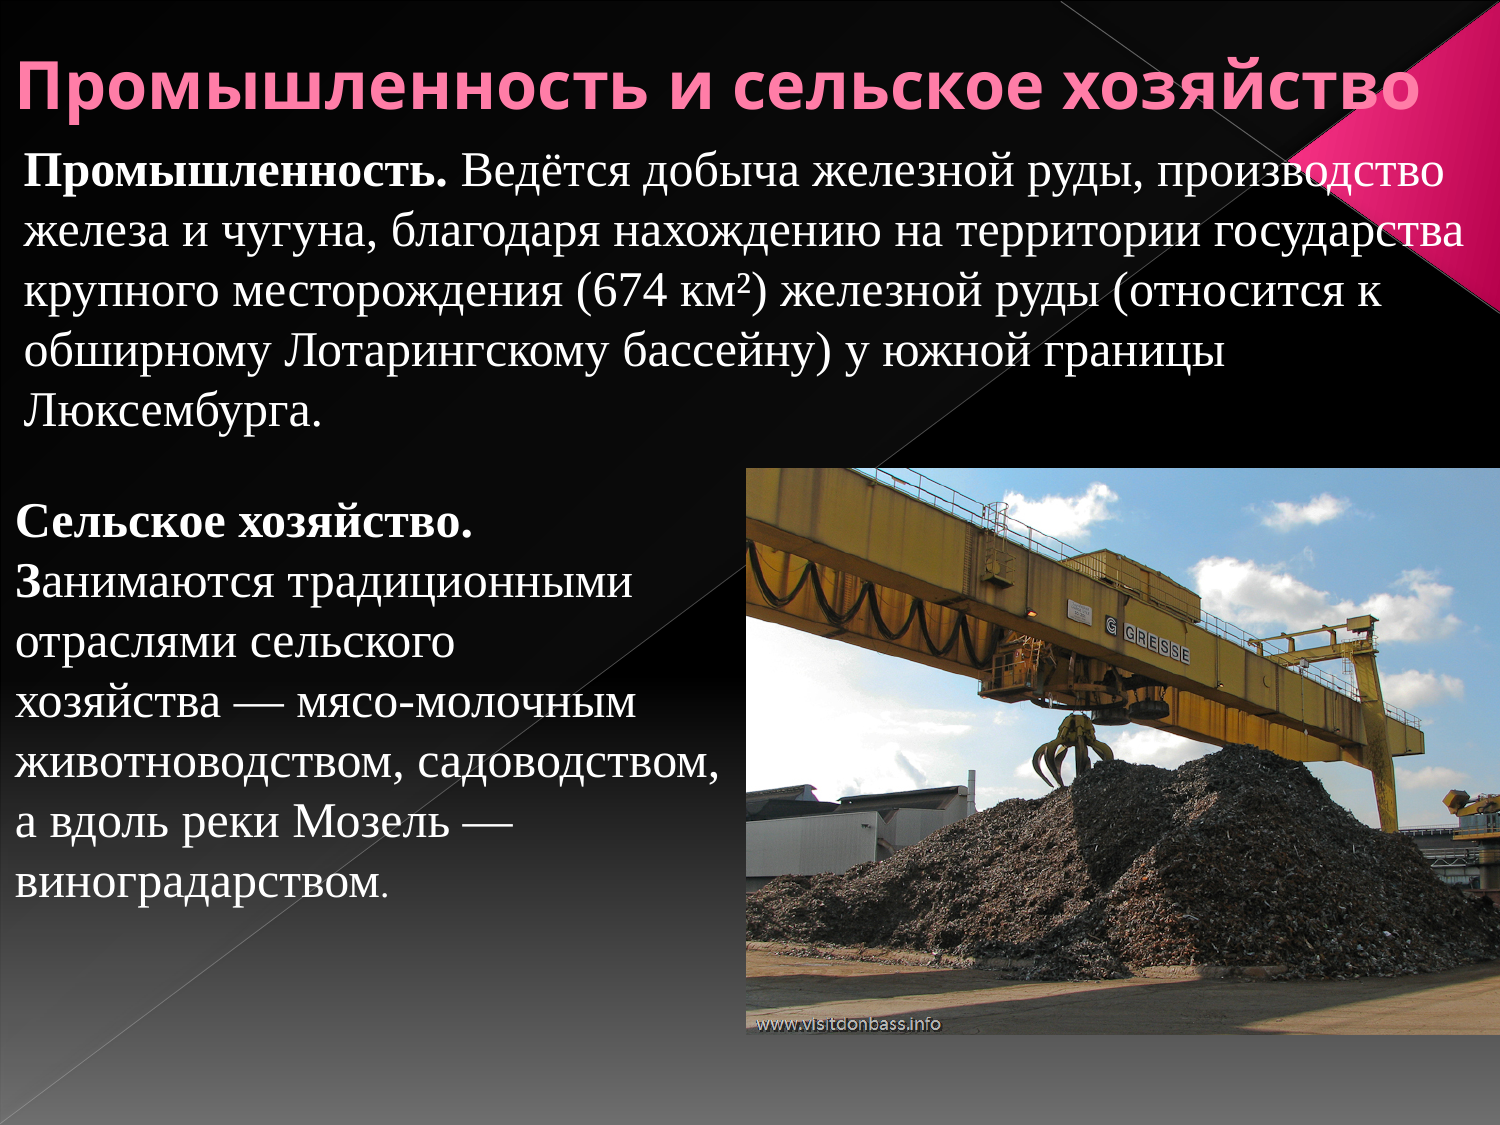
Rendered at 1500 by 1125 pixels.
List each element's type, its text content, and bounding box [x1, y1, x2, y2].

text_box Сельское хозяйство. Занимаются традиционными отраслями сельского хозяйства — мясо-молочным животноводством, садоводством, а вдоль реки Мозель — виноградарством. [0, 480, 736, 916]
list Промышленность. Ведётся добыча железной руды, производство железа и чугуна, благодаря нахождению на территории государства крупного месторождения (674 км²) железной руды (относится к обширному Лотарингскому бассейну) у южной границы Люксембурга. [0, 128, 1500, 480]
title Промышленность и сельское хозяйство [0, 0, 1500, 128]
picture [745, 468, 1500, 1035]
